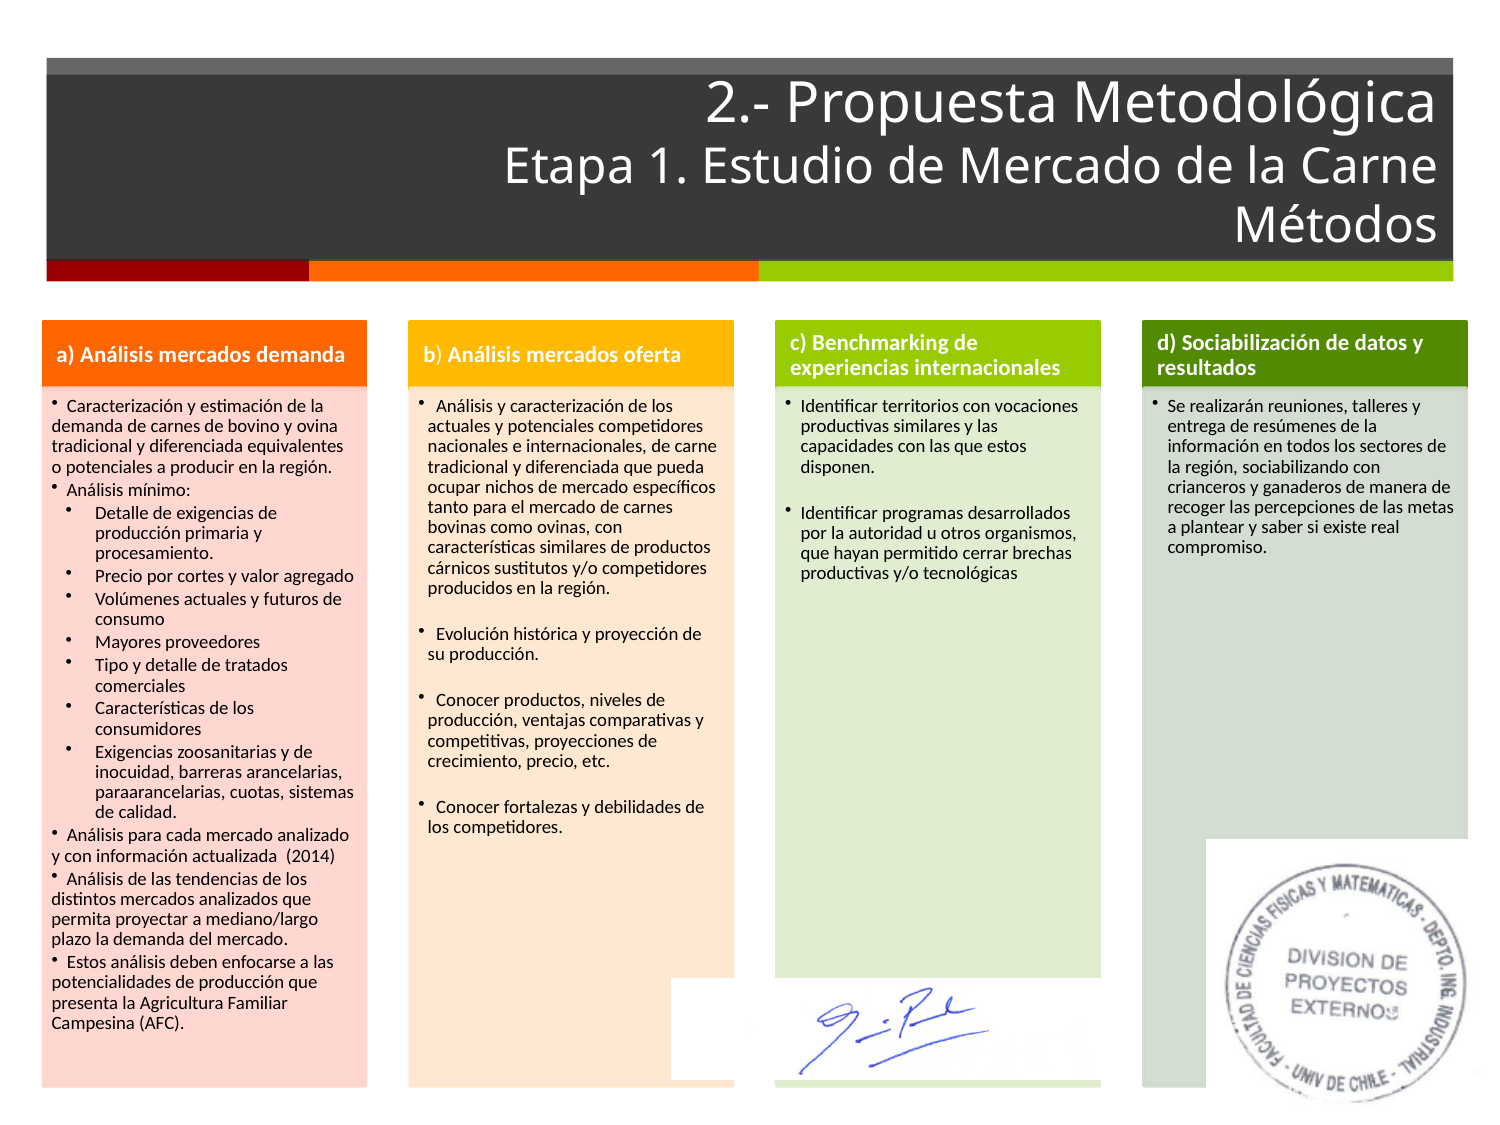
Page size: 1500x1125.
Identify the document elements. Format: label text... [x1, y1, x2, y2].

picture [670, 977, 1114, 1080]
text_box 2.- Propuesta Metodológica Etapa 1. Estudio de Mercado de la Carne Métodos [46, 57, 1454, 261]
picture [1206, 839, 1485, 1125]
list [42, 294, 1467, 1113]
